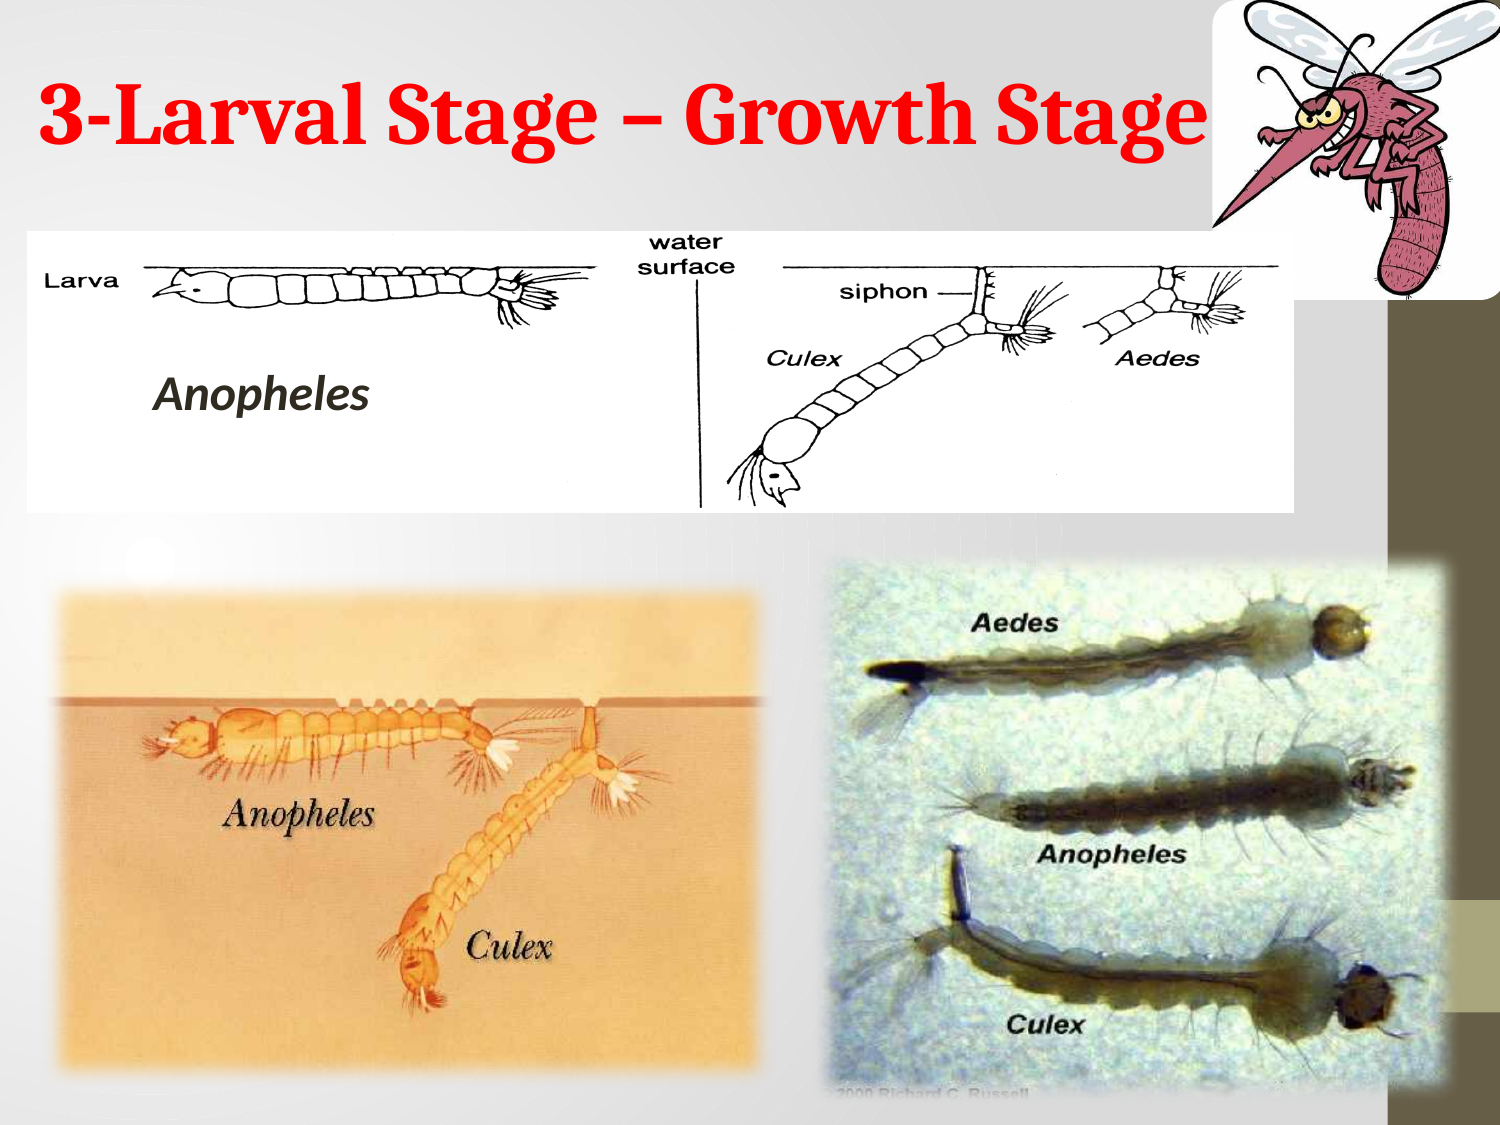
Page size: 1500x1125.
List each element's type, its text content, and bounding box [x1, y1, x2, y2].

picture [811, 545, 1463, 1103]
picture [40, 574, 776, 1088]
title 3-Larval Stage – Growth Stage [24, 50, 1209, 168]
picture [26, 0, 1500, 514]
